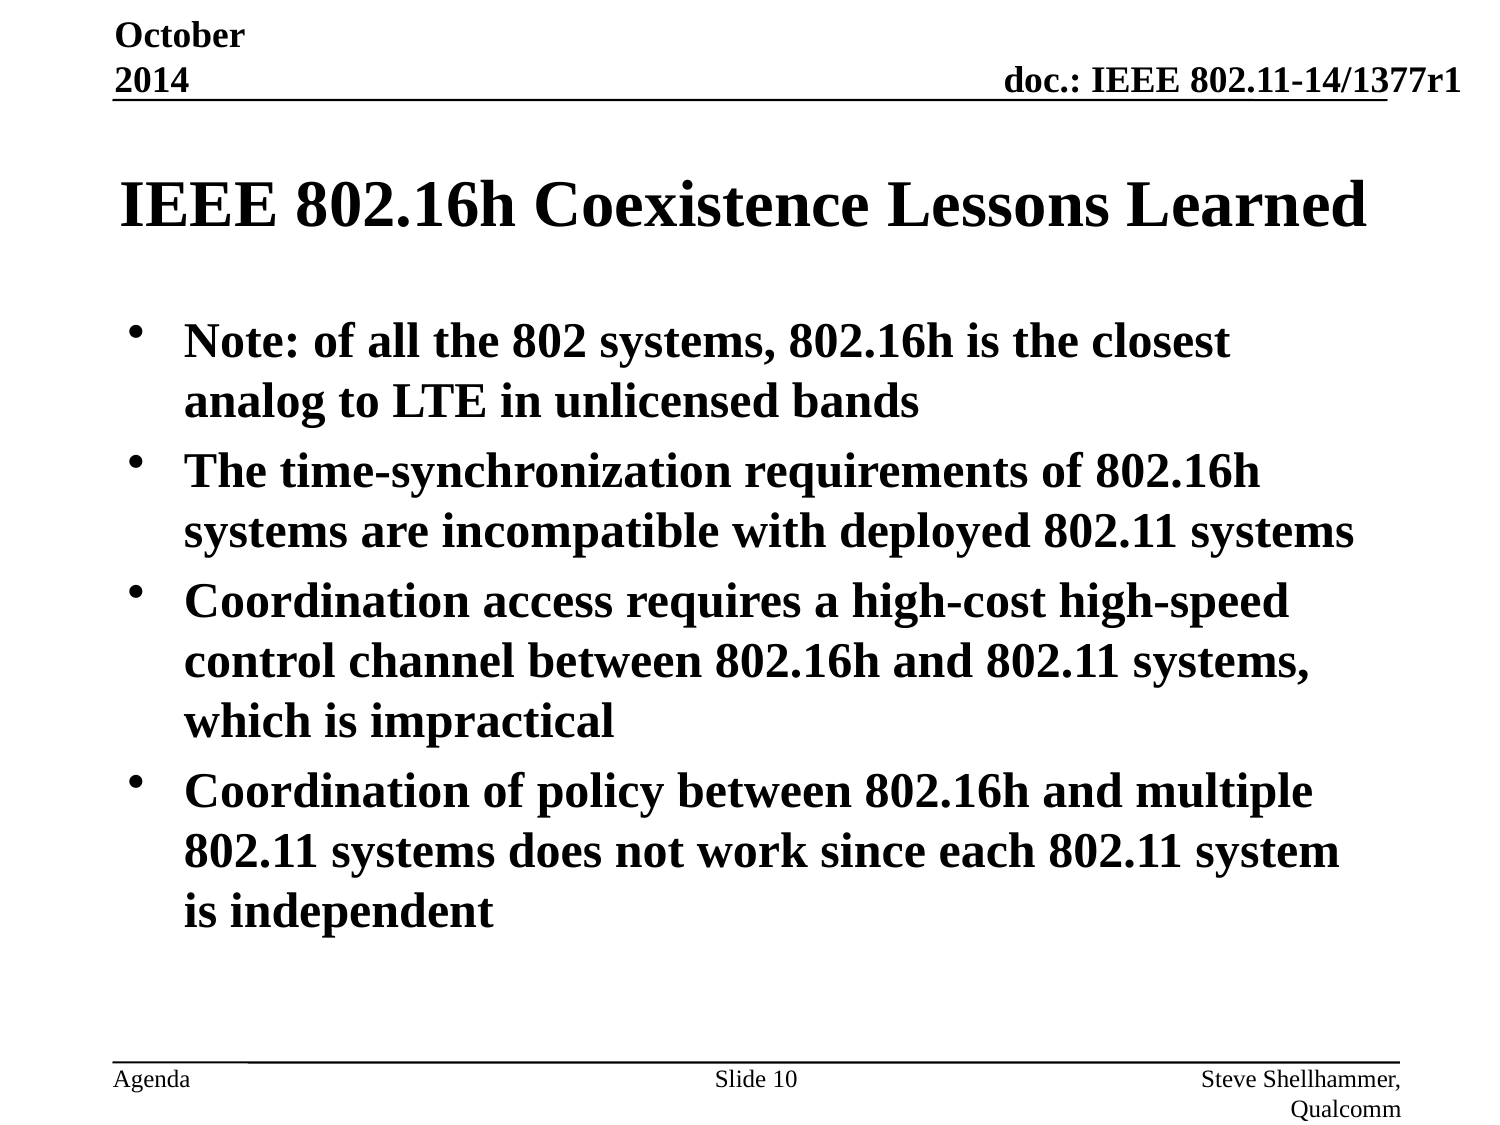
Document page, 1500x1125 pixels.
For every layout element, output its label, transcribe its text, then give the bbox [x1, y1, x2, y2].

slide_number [114, 54, 316, 101]
title IEEE 802.16h Coexistence Lessons Learned [87, 112, 1402, 288]
slide_number Slide 10 [712, 1061, 800, 1093]
list Note: of all the 802 systems, 802.16h is the closest analog to LTE in unlicensed bands The time-synchronization requirements of 802.16h systems are incompatible with deployed 802.11 systems Coordination access requires a high-cost high-speed control channel between 802.16h and 802.11 systems, which is impractical Coordination of policy between 802.16h and multiple 802.11 systems does not work since each 802.11 system is independent [112, 299, 1388, 1050]
footer Steve Shellhammer, Qualcomm [1084, 1061, 1402, 1093]
